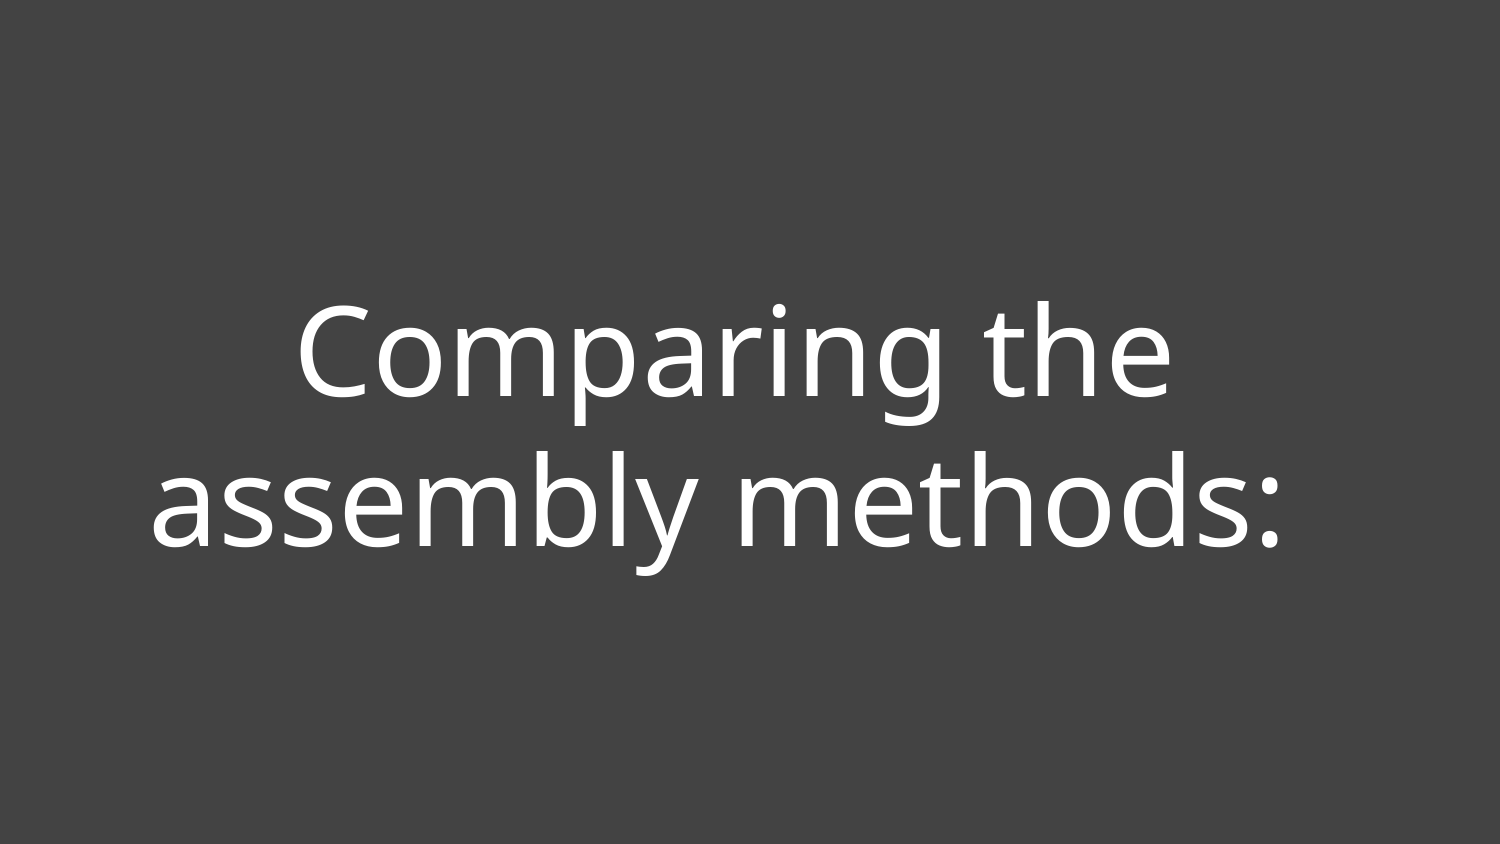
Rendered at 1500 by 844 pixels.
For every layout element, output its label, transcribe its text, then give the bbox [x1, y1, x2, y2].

text_box Comparing the assembly methods: [71, 286, 1398, 558]
